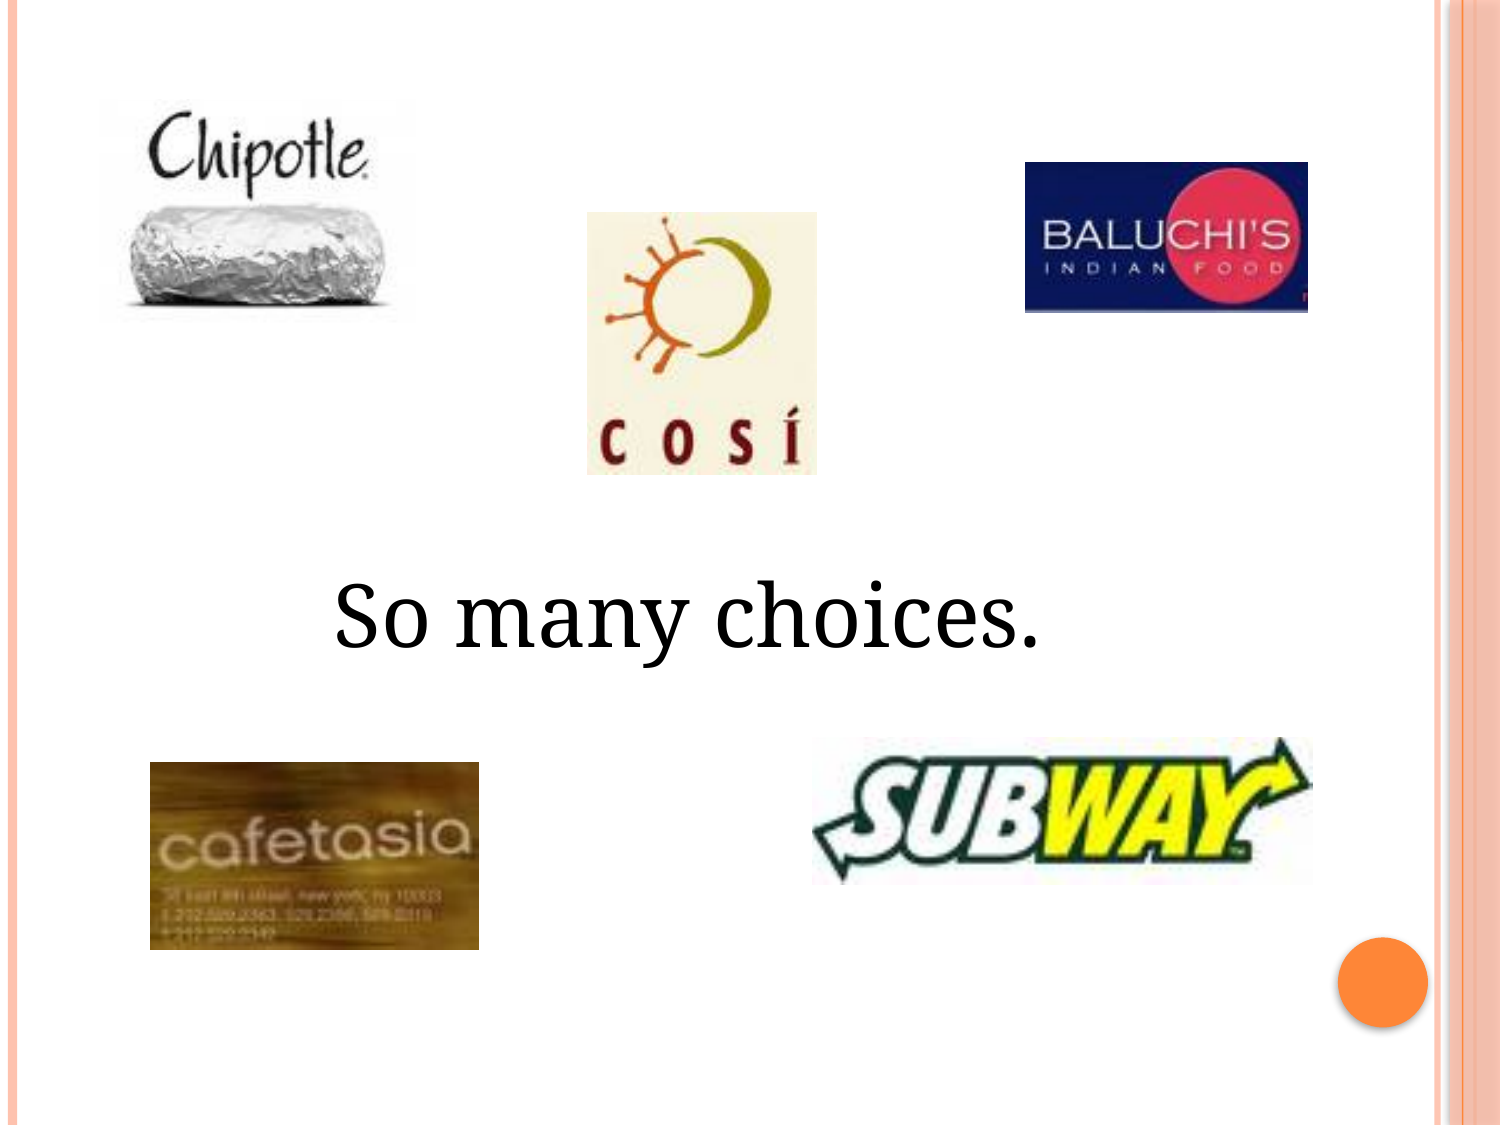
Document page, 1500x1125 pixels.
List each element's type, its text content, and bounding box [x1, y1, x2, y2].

picture [586, 211, 818, 476]
picture [1024, 161, 1309, 313]
picture [811, 736, 1313, 885]
picture [99, 99, 416, 331]
list So many choices. [75, 262, 1300, 1062]
picture [149, 761, 480, 951]
